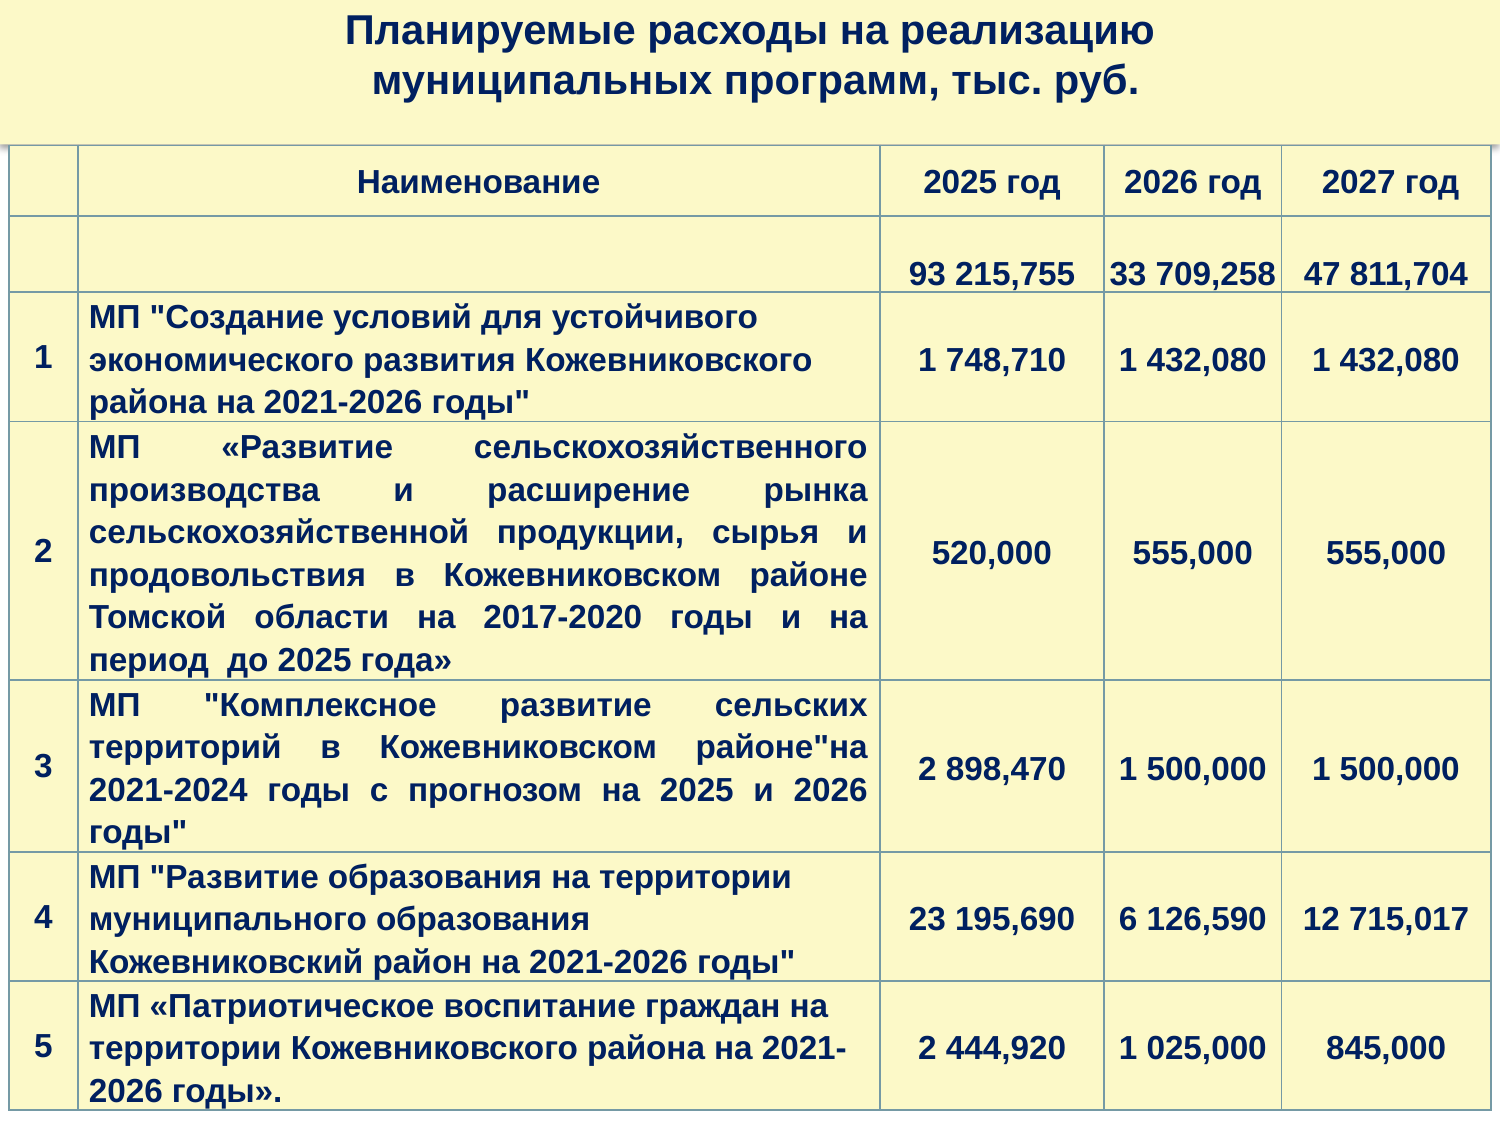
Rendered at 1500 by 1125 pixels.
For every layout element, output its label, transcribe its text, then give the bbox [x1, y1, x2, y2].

table_header 2027 год [1282, 146, 1490, 215]
table_cell [79, 217, 879, 291]
table_cell 2 444,920 [881, 982, 1103, 1109]
table_cell 1 500,000 [1105, 681, 1281, 851]
table_header 2025 год [881, 146, 1103, 215]
table_cell 5 [10, 982, 77, 1109]
table_cell 2 [10, 422, 77, 679]
text_box Планируемые расходы на реализацию муниципальных программ, тыс. руб. [0, 0, 1500, 145]
table_cell МП "Развитие образования на территории муниципального образования Кожевниковский район на 2021-2026 годы" [79, 853, 879, 980]
table_cell 1 025,000 [1105, 982, 1281, 1109]
table_header [10, 146, 77, 215]
table_cell 12 715,017 [1282, 853, 1490, 980]
table_cell 1 432,080 [1282, 293, 1490, 421]
table_cell 845,000 [1282, 982, 1490, 1109]
table_cell 1 748,710 [881, 293, 1103, 421]
table_cell 93 215,755 [881, 217, 1103, 291]
table_cell 520,000 [881, 422, 1103, 679]
table_cell 1 432,080 [1105, 293, 1281, 421]
table_header 2026 год [1105, 146, 1281, 215]
table_cell 33 709,258 [1105, 217, 1281, 291]
table_cell МП «Развитие сельскохозяйственного производства и расширение рынка сельскохозяйственной продукции, сырья и продовольствия в Кожевниковском районе Томской области на 2017-2020 годы и на период до 2025 года» [79, 422, 879, 679]
table_cell 1 500,000 [1282, 681, 1490, 851]
table_cell 4 [10, 853, 77, 980]
table_cell МП «Патриотическое воспитание граждан на территории Кожевниковского района на 2021-2026 годы». [79, 982, 879, 1109]
table_cell 1 [10, 293, 77, 421]
table_cell 555,000 [1105, 422, 1281, 679]
table_cell 47 811,704 [1282, 217, 1490, 291]
table_cell МП "Комплексное развитие сельских территорий в Кожевниковском районе"на 2021-2024 годы с прогнозом на 2025 и 2026 годы" [79, 681, 879, 851]
table_cell МП "Создание условий для устойчивого экономического развития Кожевниковского района на 2021-2026 годы" [79, 293, 879, 421]
table_header Наименование [79, 146, 879, 215]
table_cell 23 195,690 [881, 853, 1103, 980]
table_cell 2 898,470 [881, 681, 1103, 851]
table_cell 555,000 [1282, 422, 1490, 679]
table_cell [10, 217, 77, 291]
table_cell 6 126,590 [1105, 853, 1281, 980]
table_cell 3 [10, 681, 77, 851]
